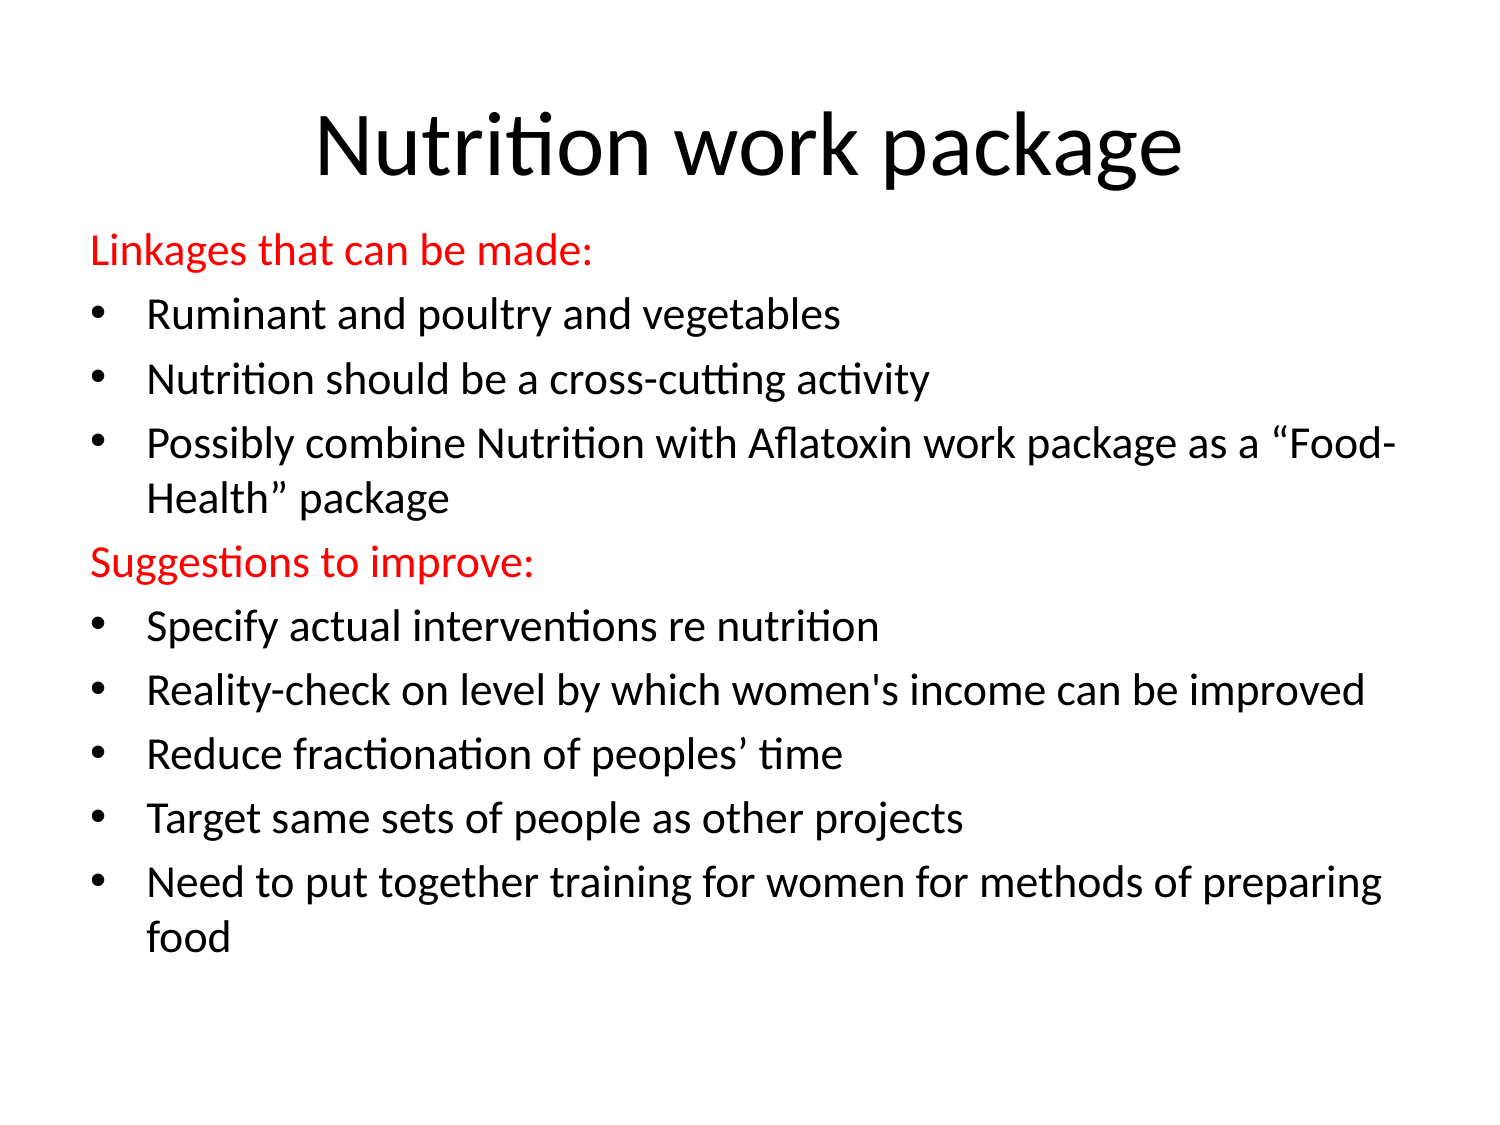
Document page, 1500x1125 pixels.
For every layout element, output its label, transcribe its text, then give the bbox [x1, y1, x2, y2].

title Nutrition work package [75, 45, 1425, 212]
list Linkages that can be made: Ruminant and poultry and vegetables Nutrition should be a cross-cutting activity Possibly combine Nutrition with Aflatoxin work package as a “Food-Health” package Suggestions to improve: Specify actual interventions re nutrition Reality-check on level by which women's income can be improved Reduce fractionation of peoples’ time Target same sets of people as other projects Need to put together training for women for methods of preparing food [75, 212, 1425, 1005]
